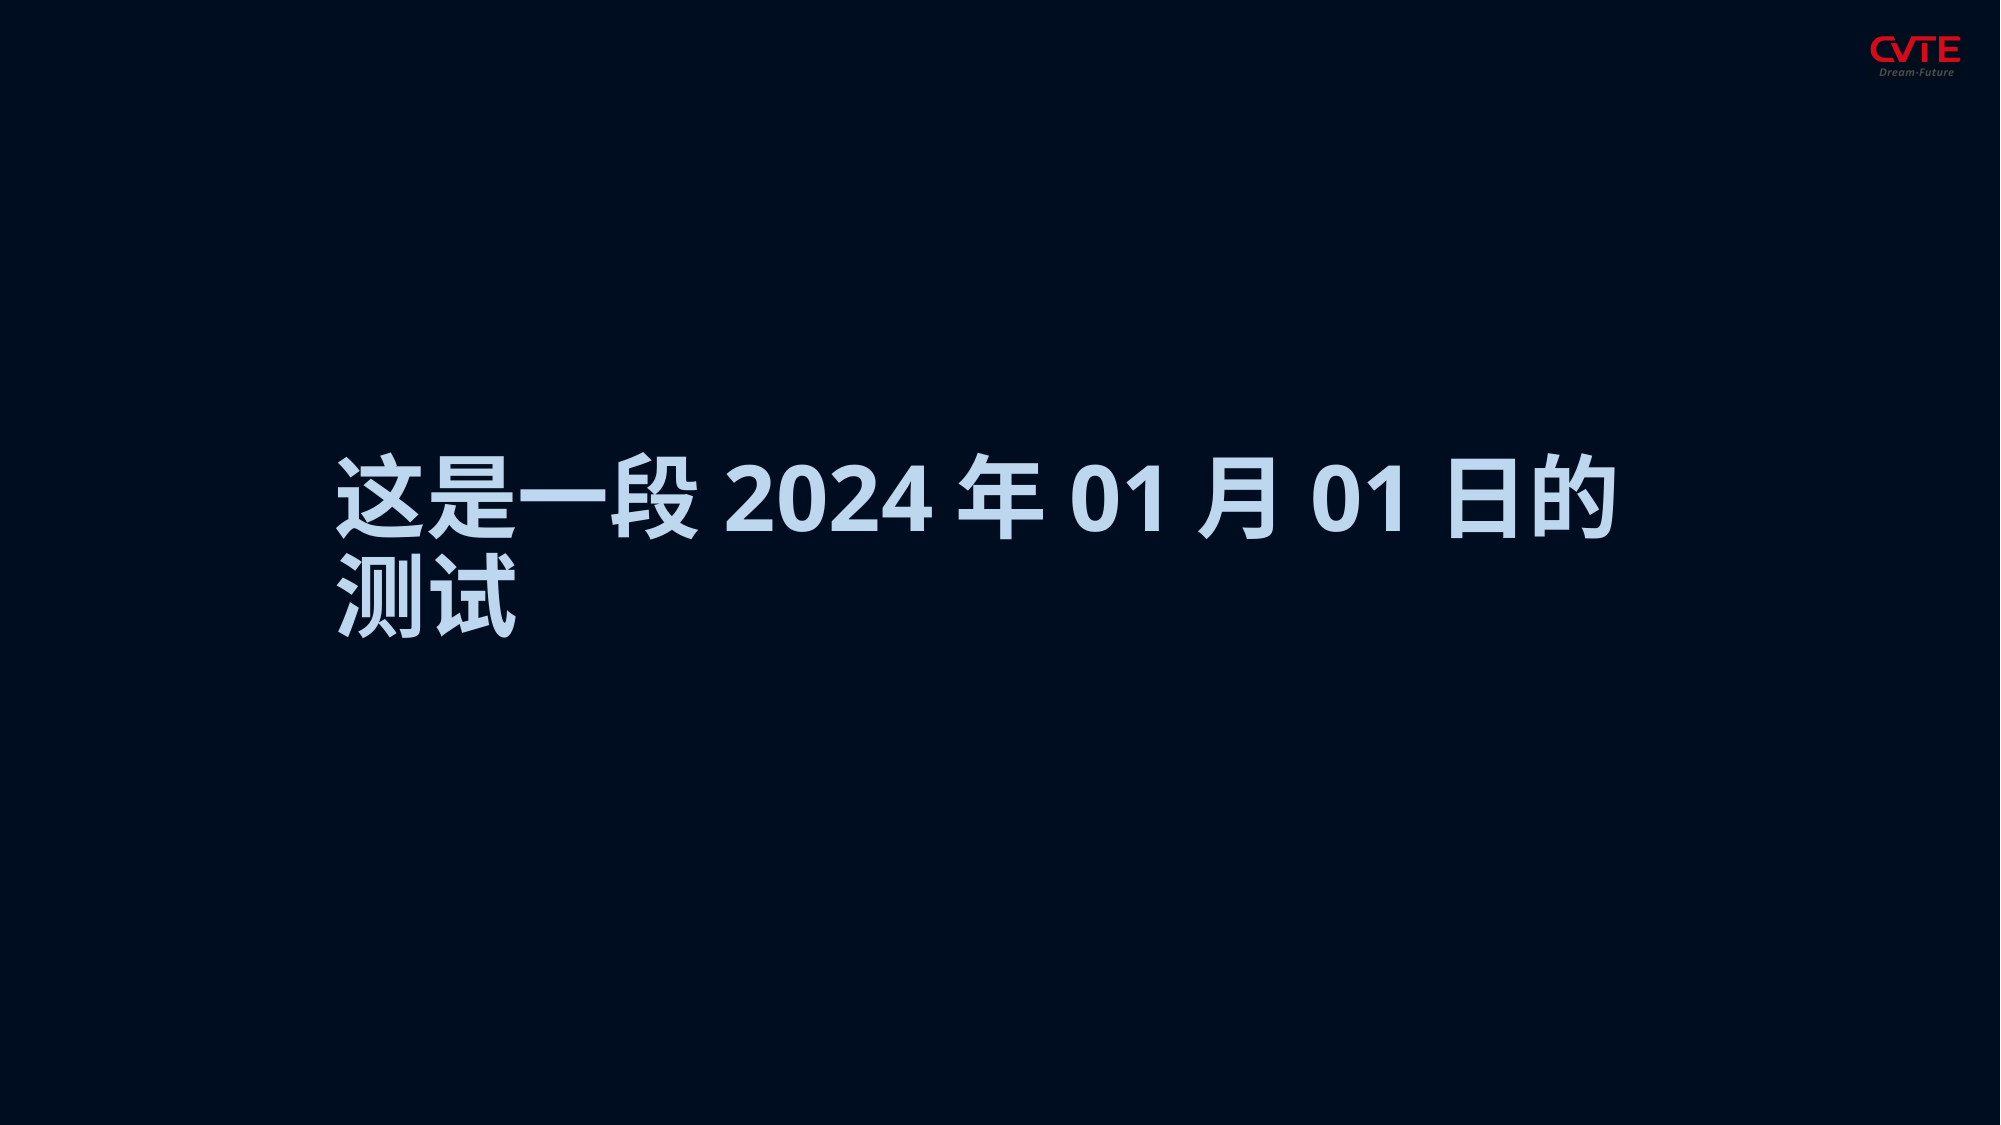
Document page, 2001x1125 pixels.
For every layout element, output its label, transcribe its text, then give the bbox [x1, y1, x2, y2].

list 这是一段2024年01月01日的测试 [319, 445, 1681, 540]
picture [1867, 32, 1966, 82]
